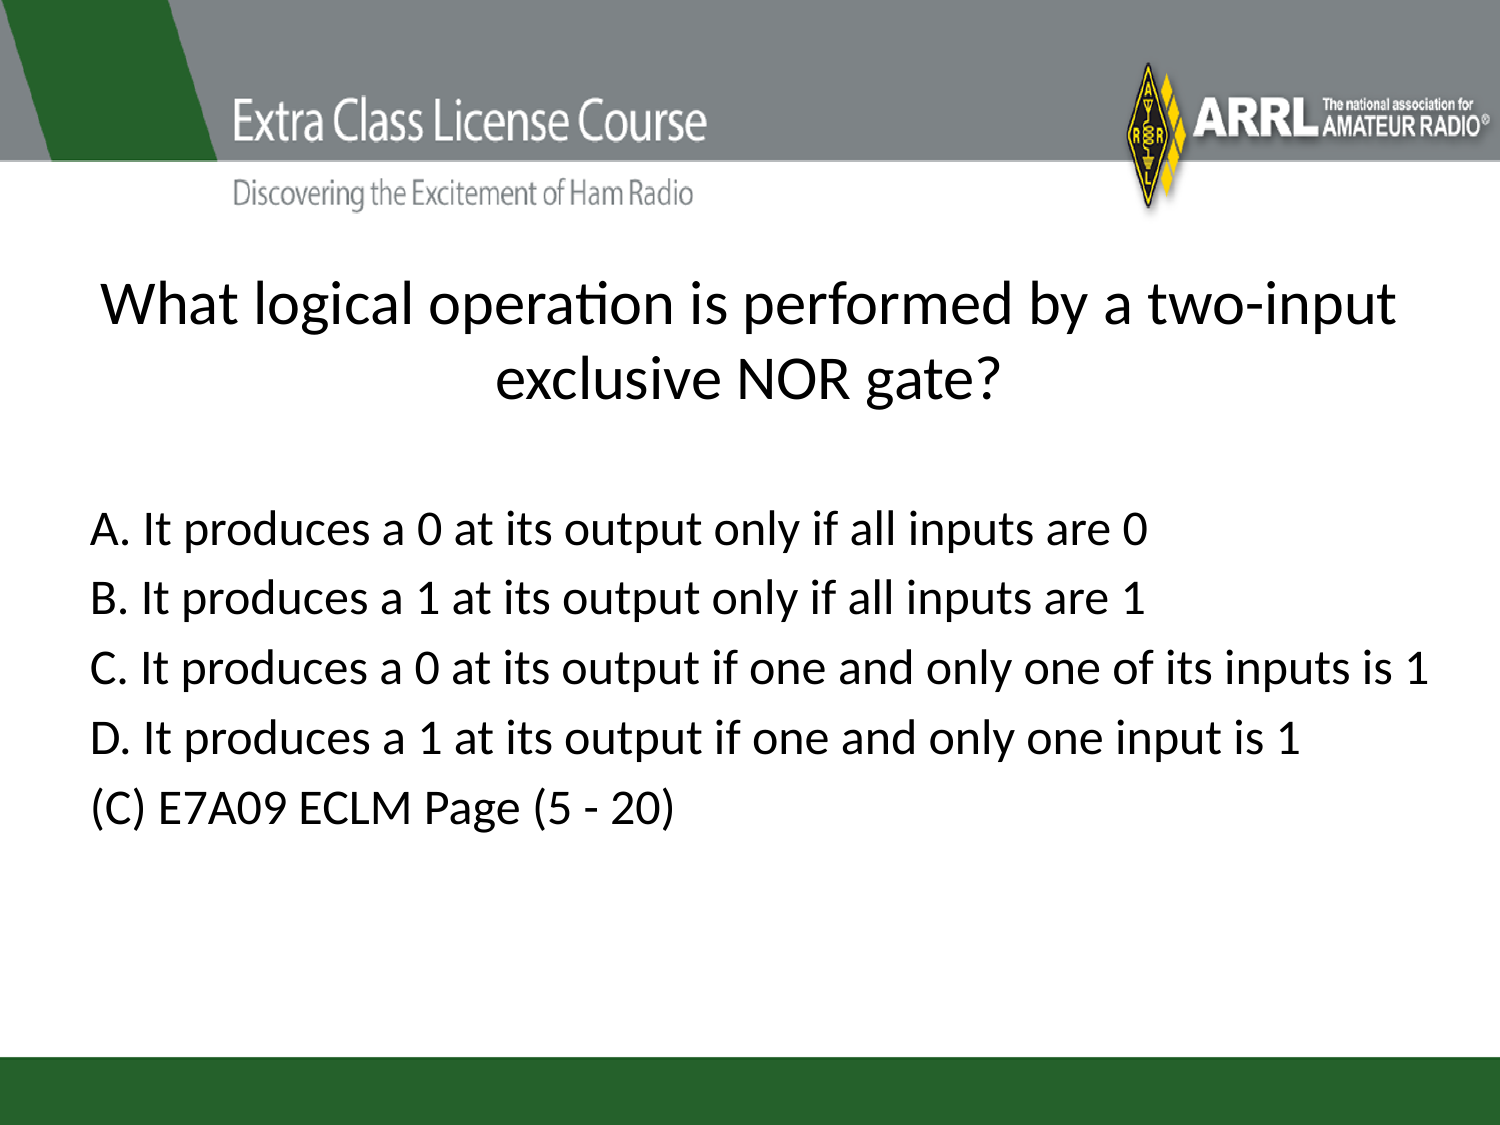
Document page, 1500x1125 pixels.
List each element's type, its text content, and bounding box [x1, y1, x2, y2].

title What logical operation is performed by a two-input exclusive NOR gate? [75, 254, 1425, 435]
list A. It produces a 0 at its output only if all inputs are 0 B. It produces a 1 at its output only if all inputs are 1 C. It produces a 0 at its output if one and only one of its inputs is 1 D. It produces a 1 at its output if one and only one input is 1 (C) E7A09 ECLM Page (5 - 20) [75, 487, 1463, 1005]
picture [0, 0, 1500, 1125]
